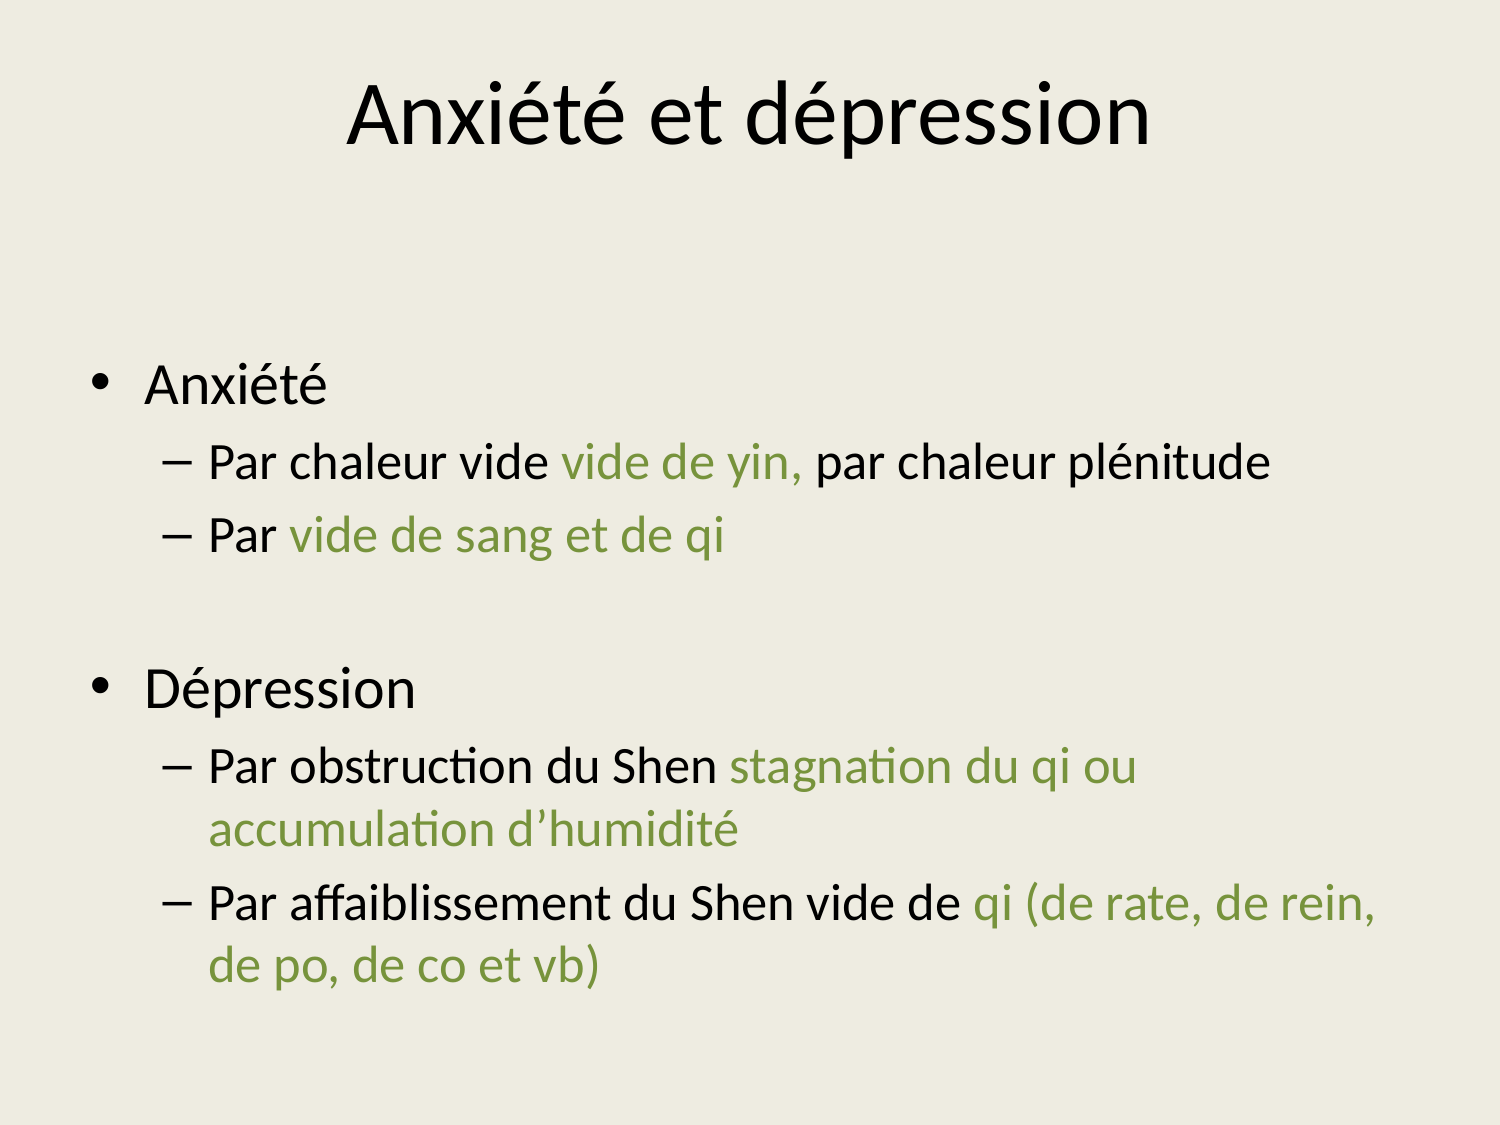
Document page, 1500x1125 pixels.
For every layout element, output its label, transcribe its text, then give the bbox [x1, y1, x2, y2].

title Anxiété et dépression [75, 45, 1425, 233]
list Anxiété Par chaleur vide vide de yin, par chaleur plénitude Par vide de sang et de qi Dépression Par obstruction du Shen stagnation du qi ou accumulation d’humidité Par affaiblissement du Shen vide de qi (de rate, de rein, de po, de co et vb) [75, 262, 1425, 1005]
